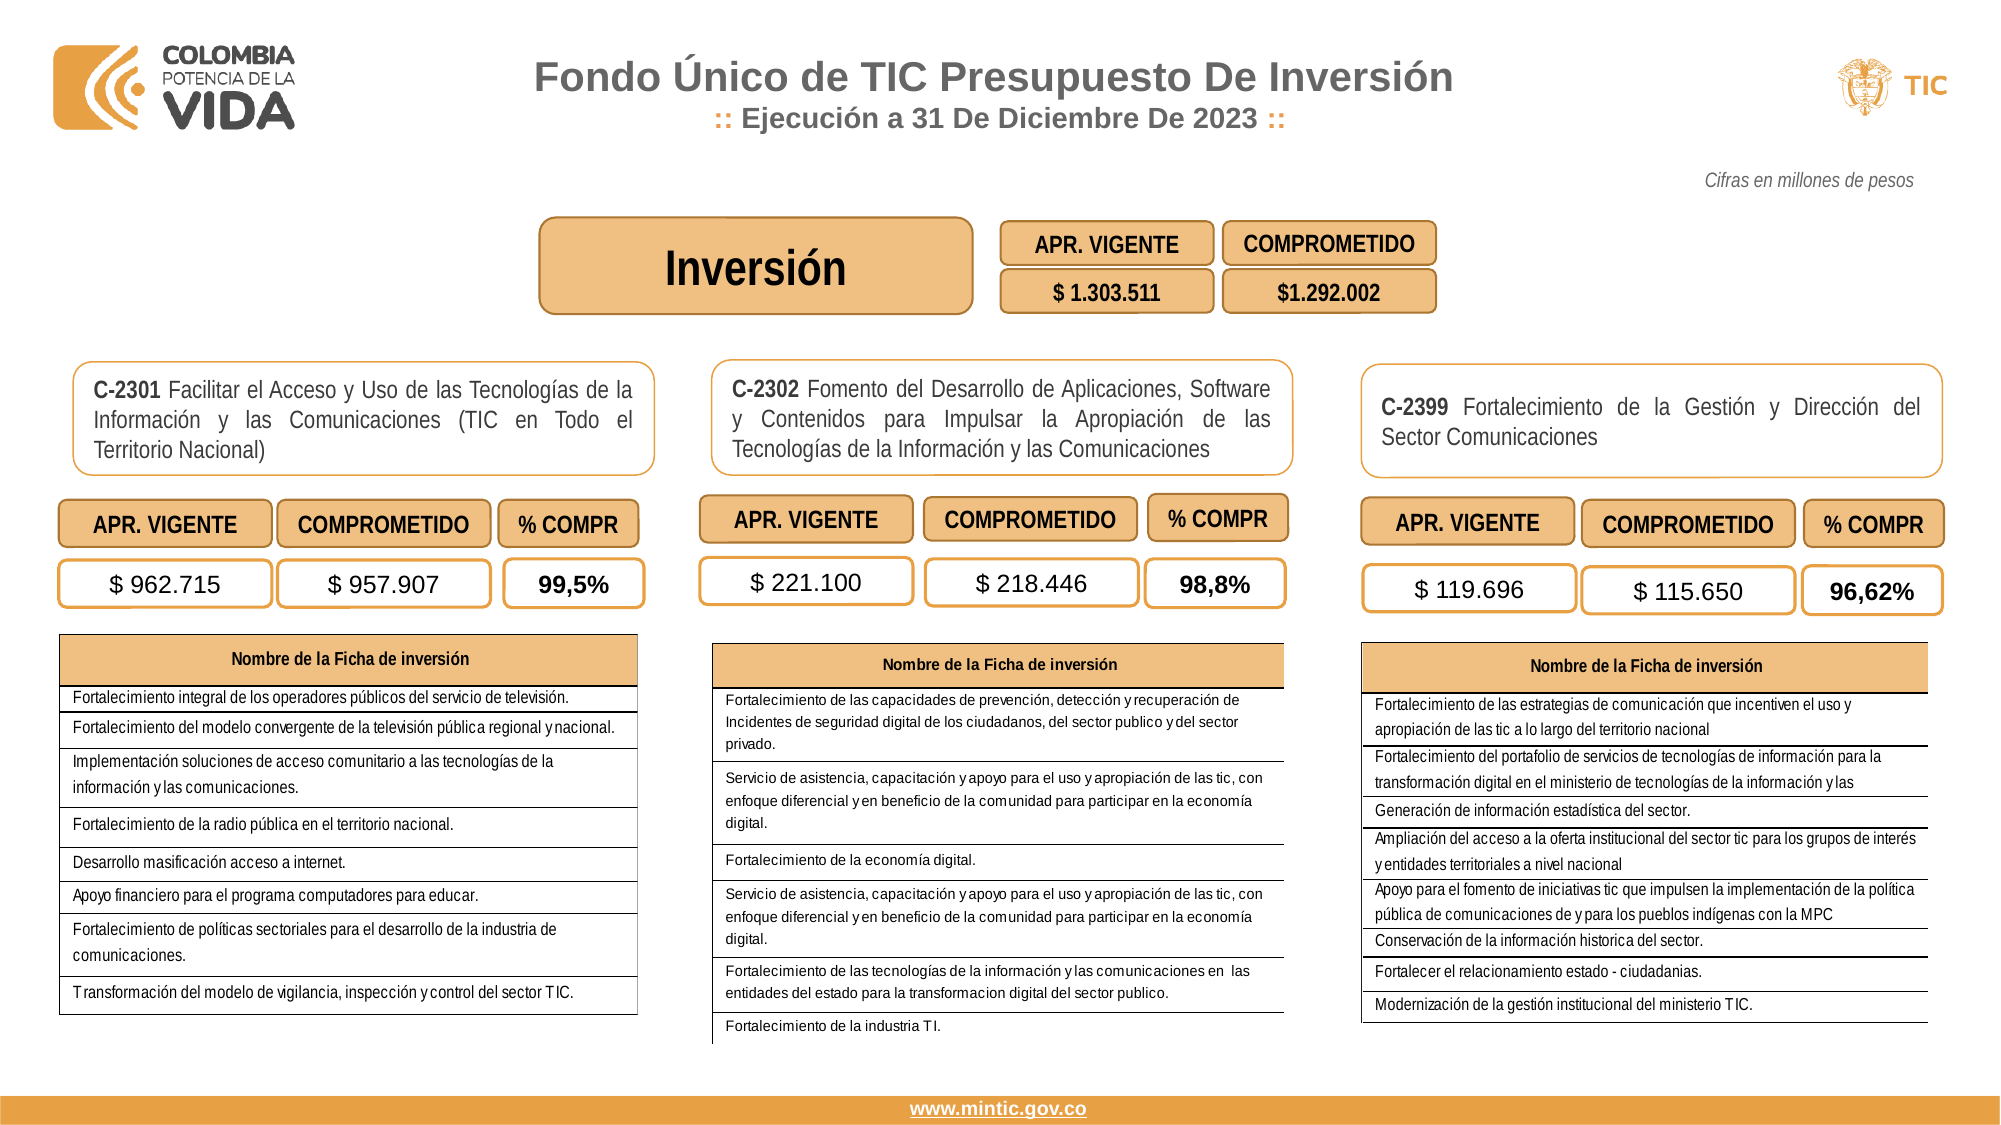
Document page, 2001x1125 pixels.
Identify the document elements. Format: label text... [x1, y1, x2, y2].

text_box COMPROMETIDO [1580, 498, 1797, 549]
text_box % COMPR [1147, 492, 1290, 543]
text_box $ 957.907 [275, 558, 493, 609]
text_box 98,8% [1143, 557, 1287, 610]
text_box APR. VIGENTE [1360, 496, 1576, 546]
text_box $ 115.650 [1580, 565, 1797, 616]
text_box C-2302 Fomento del Desarrollo de Aplicaciones, Software y Contenidos para Impulsar la Apropiación de las Tecnologías de la Información y las Comunicaciones [710, 358, 1295, 477]
text_box % COMPR [497, 498, 640, 549]
text_box COMPROMETIDO [922, 496, 1139, 542]
picture [0, 0, 2001, 1125]
text_box C-2399 Fortalecimiento de la Gestión y Dirección del Sector Comunicaciones [1359, 362, 1944, 480]
text_box $ 221.100 [698, 555, 915, 607]
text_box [539, 217, 1437, 315]
text_box APR. VIGENTE [698, 494, 915, 544]
text_box Cifras en millones de pesos [1574, 159, 1930, 200]
text_box $ 218.446 [923, 557, 1141, 608]
text_box C-2301 Facilitar el Acceso y Uso de las Tecnologías de la Información y las Comunicaciones (TIC en Todo el Territorio Nacional) [71, 360, 656, 477]
text_box COMPROMETIDO [276, 498, 492, 549]
text_box 96,62% [1800, 564, 1945, 617]
text_box $ 962.715 [57, 558, 273, 609]
text_box % COMPR [1802, 498, 1946, 549]
text_box APR. VIGENTE [57, 498, 273, 549]
text_box 99,5% [502, 557, 646, 610]
text_box Fondo Único de TIC Presupuesto De Inversión :: Ejecución a 31 De Diciembre De 2023 :: [382, 42, 1618, 142]
text_box $ 119.696 [1361, 563, 1578, 614]
text_box www.mintic.gov.co [908, 1094, 1092, 1120]
